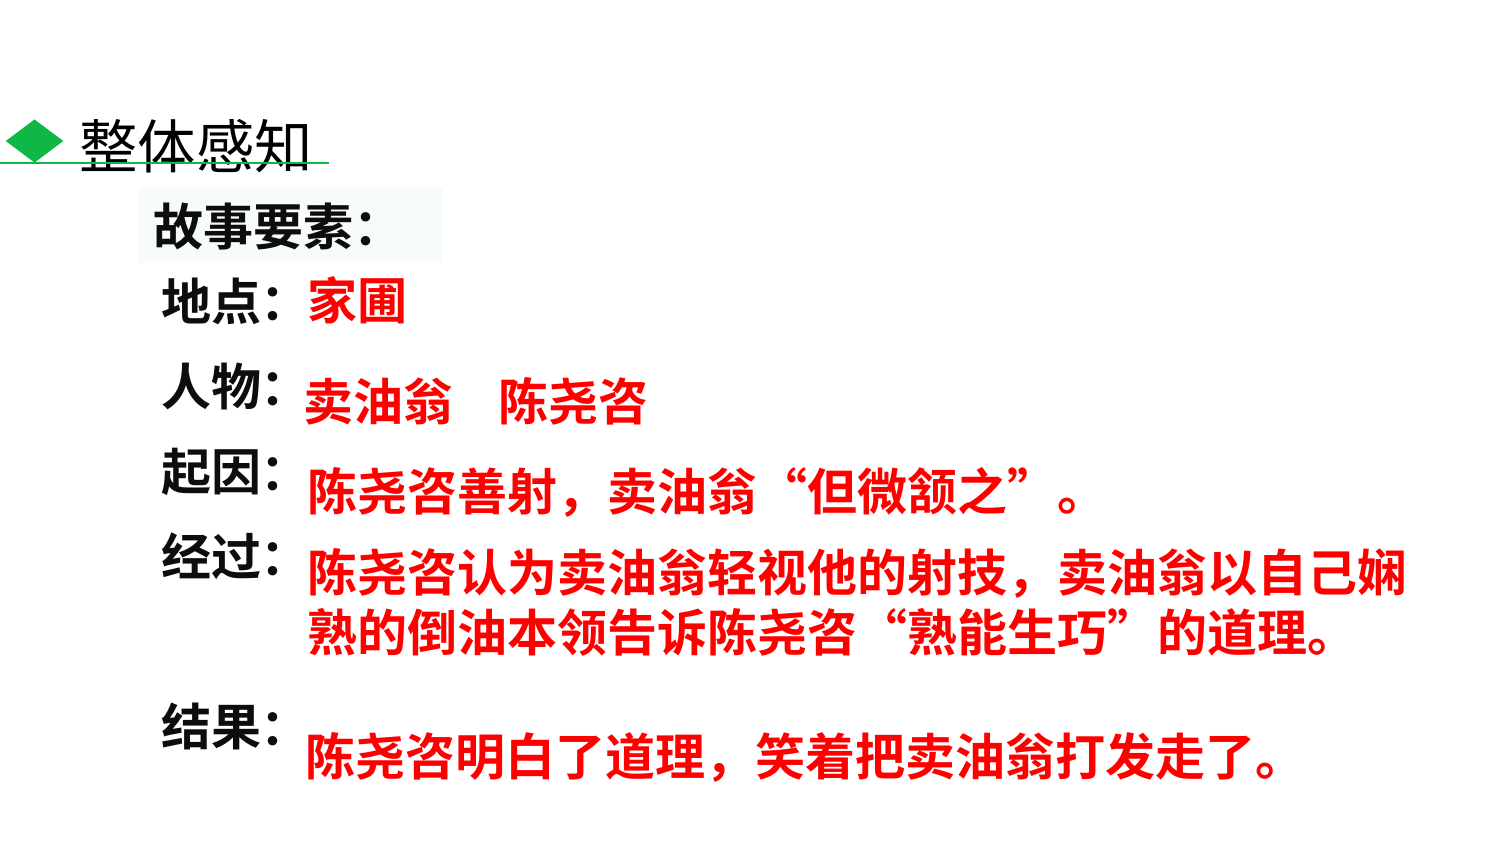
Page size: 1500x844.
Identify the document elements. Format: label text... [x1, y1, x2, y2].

text_box 陈尧咨善射，卖油翁“但微颔之”。 [292, 452, 1147, 528]
text_box 家圃 [292, 262, 500, 338]
text_box 地点： 人物： 起因： 经过： 结果： [146, 263, 346, 764]
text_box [0, 102, 330, 189]
text_box 陈尧咨认为卖油翁轻视他的射技，卖油翁以自己娴熟的倒油本领告诉陈尧咨“熟能生巧”的道理。 [292, 534, 1430, 670]
text_box 卖油翁 陈尧咨 [289, 362, 735, 438]
text_box 陈尧咨明白了道理，笑着把卖油翁打发走了。 [290, 717, 1366, 793]
text_box 故事要素： [138, 187, 443, 263]
